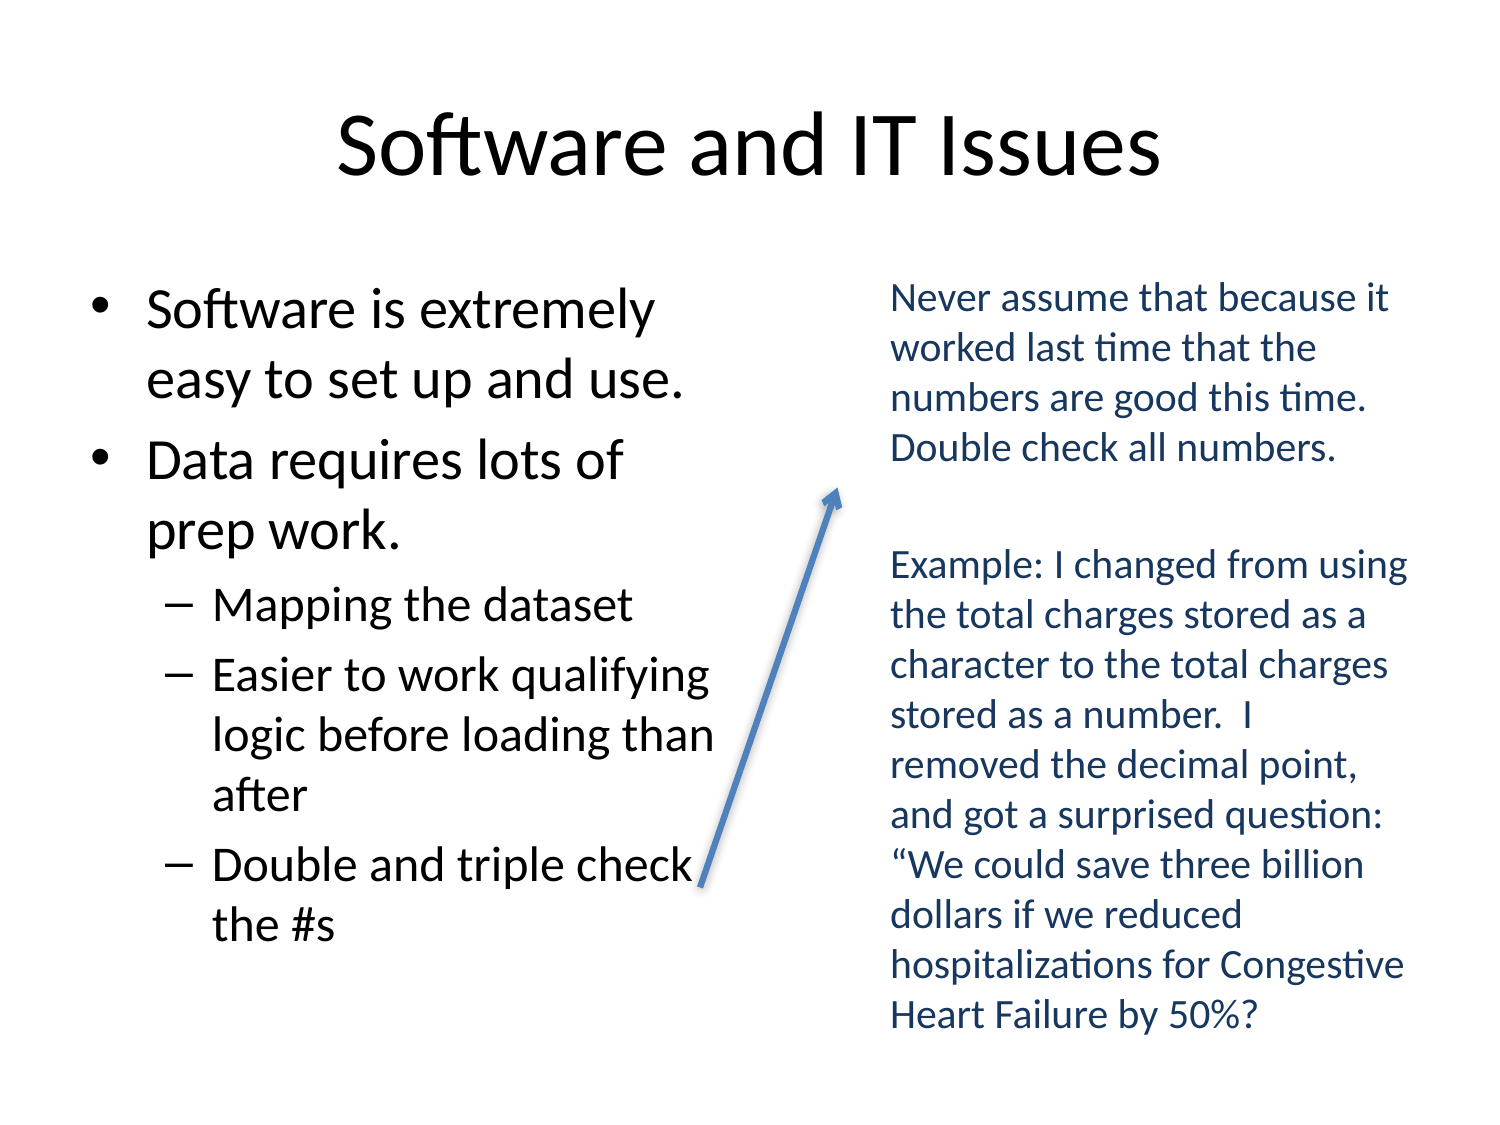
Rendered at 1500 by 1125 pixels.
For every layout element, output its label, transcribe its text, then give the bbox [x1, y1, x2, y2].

title Software and IT Issues [75, 45, 1425, 233]
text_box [568, 618, 969, 757]
list Never assume that because it worked last time that the numbers are good this time. Double check all numbers. Example: I changed from using the total charges stored as a character to the total charges stored as a number. I removed the decimal point, and got a surprised question: “We could save three billion dollars if we reduced hospitalizations for Congestive Heart Failure by 50%? [875, 262, 1425, 1005]
list Software is extremely easy to set up and use. Data requires lots of prep work. Mapping the dataset Easier to work qualifying logic before loading than after Double and triple check the #s [75, 262, 738, 1005]
